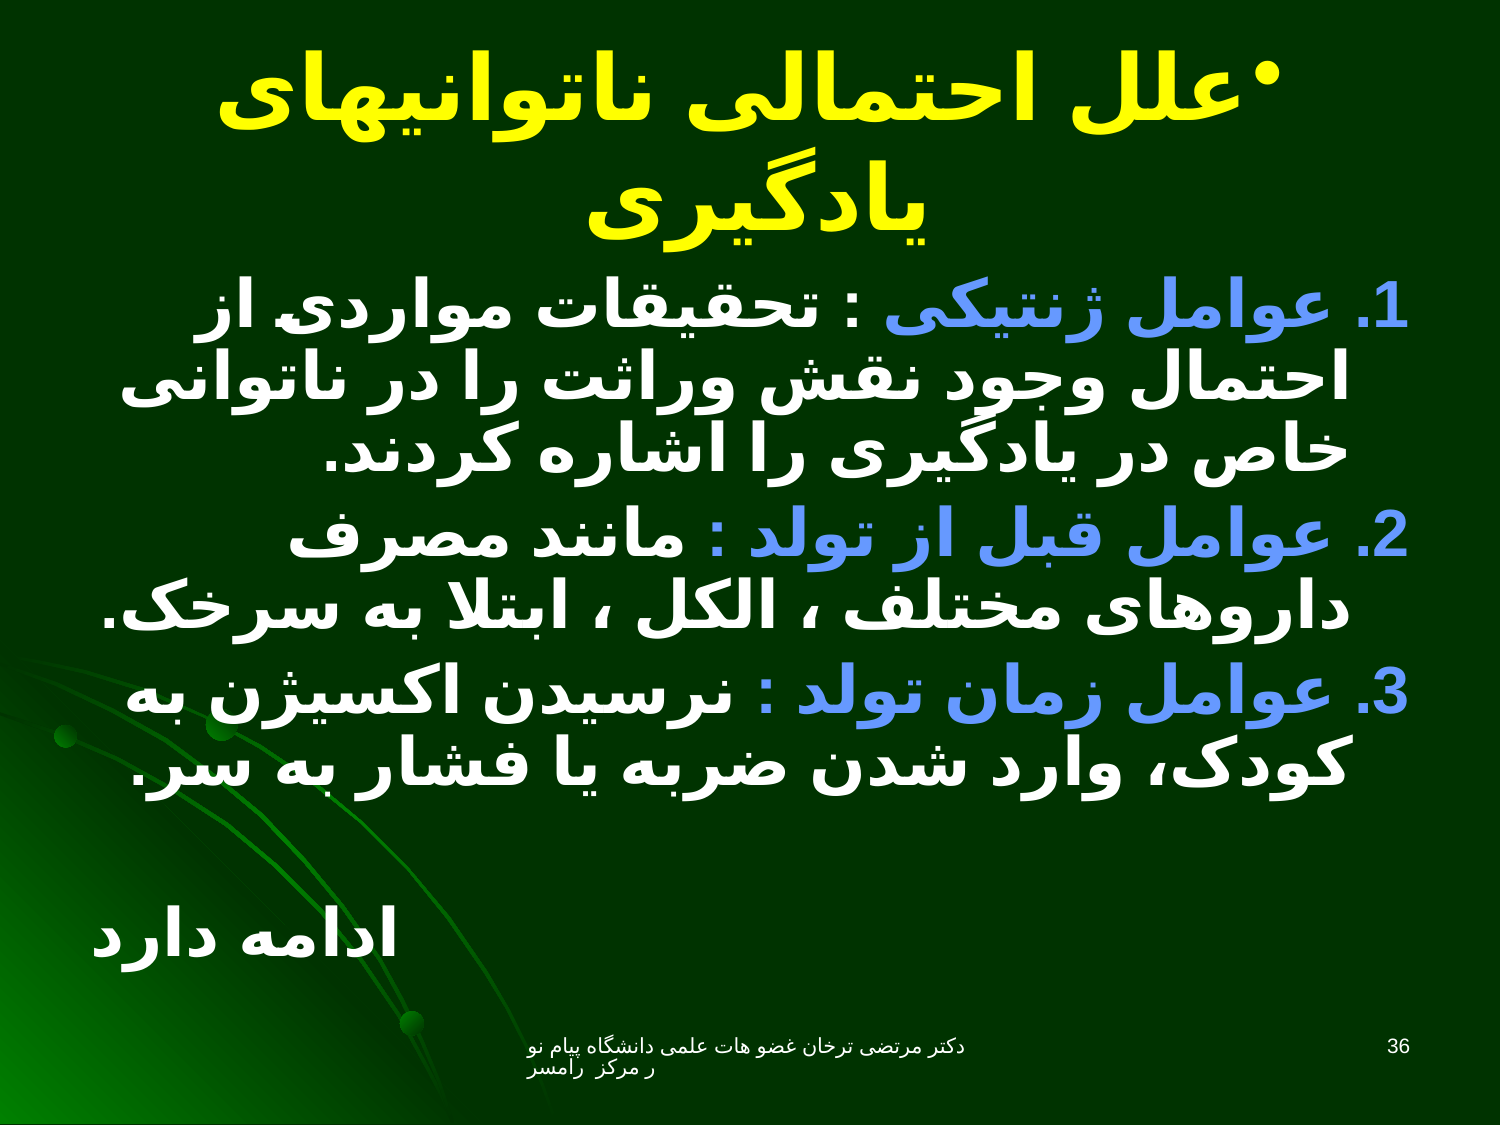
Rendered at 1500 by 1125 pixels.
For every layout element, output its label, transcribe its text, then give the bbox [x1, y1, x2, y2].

list 1. عوامل ژنتیکی : تحقیقات مواردی از احتمال وجود نقش وراثت را در ناتوانی خاص در یادگیری را اشاره کردند. 2. عوامل قبل از تولد : مانند مصرف داروهای مختلف ، الکل ، ابتلا به سرخک. 3. عوامل زمان تولد : نرسیدن اکسیژن به کودک، وارد شدن ضربه یا فشار به سر. ادامه دارد [74, 262, 1426, 1006]
title علل احتمالی ناتوانیهای یادگیری [74, 45, 1426, 233]
footer دکتر مرتضی ترخان غضو هات علمی دانشگاه پیام نور مرکز رامسر [512, 1024, 988, 1101]
slide_number 36 [1074, 1024, 1426, 1101]
